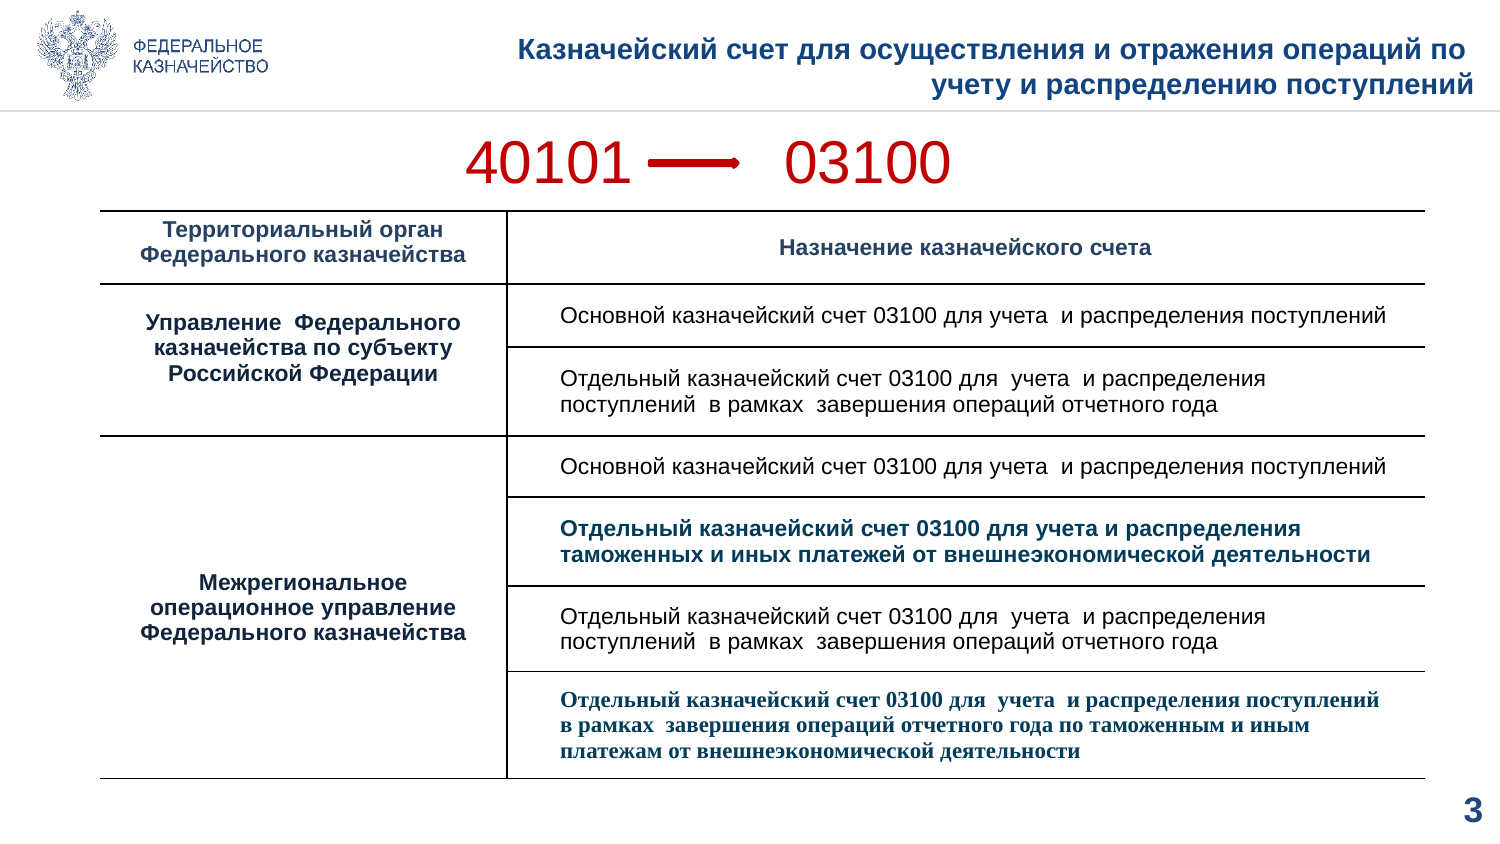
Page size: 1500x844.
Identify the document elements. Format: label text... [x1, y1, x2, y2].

text_box 40101 03100 [449, 115, 988, 204]
table_cell Управление Федерального казначейства по субъекту Российской Федерации [100, 285, 506, 435]
table_header Территориальный орган Федерального казначейства [100, 212, 506, 283]
table_cell Отдельный казначейский счет 03100 для учета и распределения поступлений в рамках завершения операций отчетного года [508, 348, 1425, 435]
slide_number 2 [1138, 786, 1484, 831]
text_box [647, 157, 740, 169]
table_cell Основной казначейский счет 03100 для учета и распределения поступлений [508, 437, 1425, 496]
table_cell Межрегиональное операционное управление Федерального казначейства [100, 437, 506, 778]
title [771, 5, 1484, 92]
table_cell Отдельный казначейский счет 03100 для учета и распределения поступлений в рамках завершения операций отчетного года по таможенным и иным платежам от внешнеэкономической деятельности [508, 672, 1425, 778]
picture [37, 10, 268, 101]
table_cell Отдельный казначейский счет 03100 для учета и распределения таможенных и иных платежей от внешнеэкономической деятельности [508, 498, 1425, 585]
table_cell Отдельный казначейский счет 03100 для учета и распределения поступлений в рамках завершения операций отчетного года [508, 587, 1425, 671]
table_cell Основной казначейский счет 03100 для учета и распределения поступлений [508, 285, 1425, 346]
text_box Казначейский счет для осуществления и отражения операций по учету и распределению поступлений [412, 30, 1475, 101]
table_header Назначение казначейского счета [508, 212, 1425, 283]
